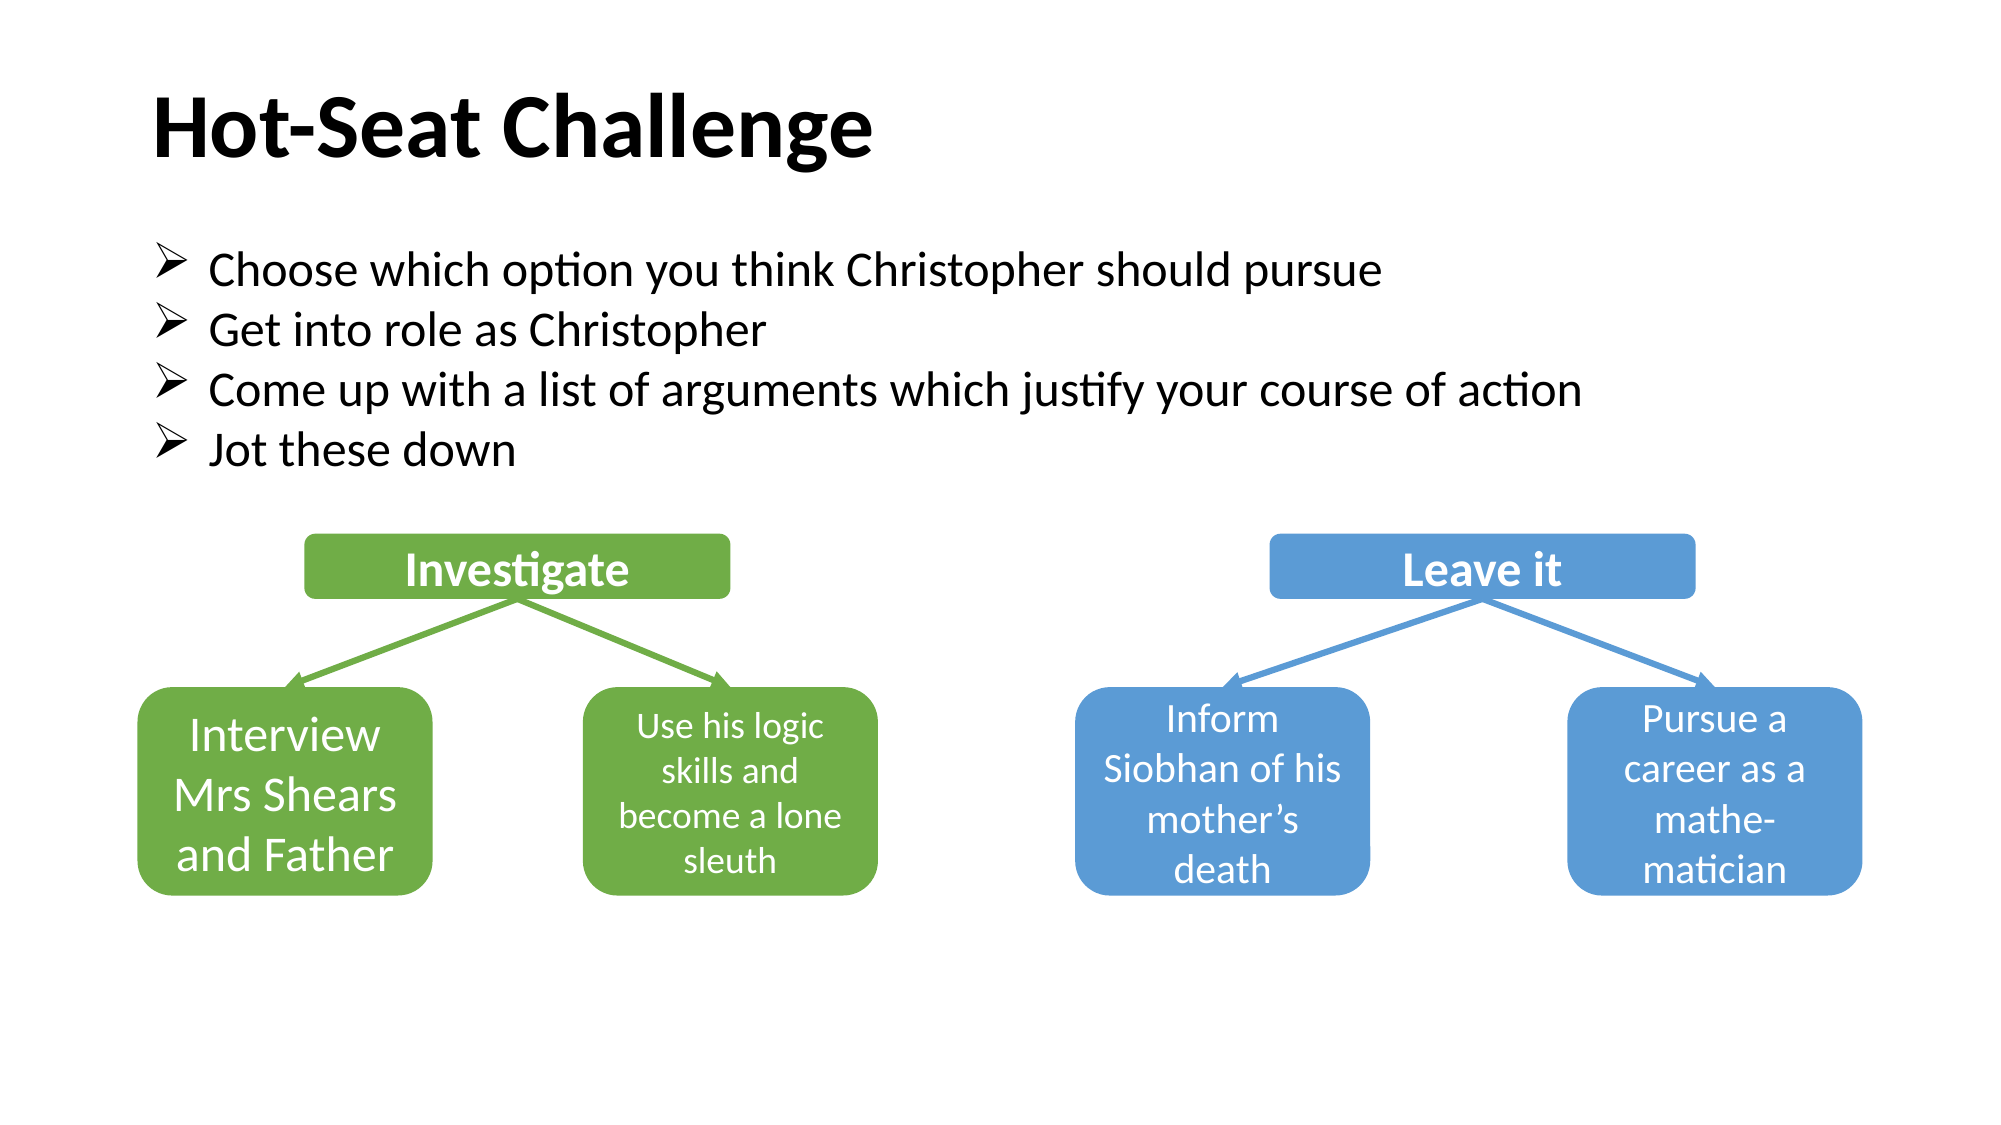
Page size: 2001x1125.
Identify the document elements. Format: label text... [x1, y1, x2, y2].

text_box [1222, 598, 1482, 688]
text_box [284, 598, 517, 688]
text_box Hot-Seat Challenge [137, 58, 1863, 184]
text_box Inform Siobhan of his mother’s death [1074, 686, 1372, 897]
text_box Pursue a career as a mathe-matician [1566, 686, 1864, 897]
text_box Investigate [303, 532, 732, 598]
text_box Choose which option you think Christopher should pursue Get into role as Christopher Come up with a list of arguments which justify your course of action Jot these down [137, 229, 1863, 485]
text_box Interview Mrs Shears and Father [136, 686, 434, 897]
text_box Use his logic skills and become a lone sleuth [581, 686, 880, 897]
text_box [1482, 598, 1715, 688]
text_box Leave it [1268, 532, 1697, 598]
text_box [517, 598, 731, 688]
